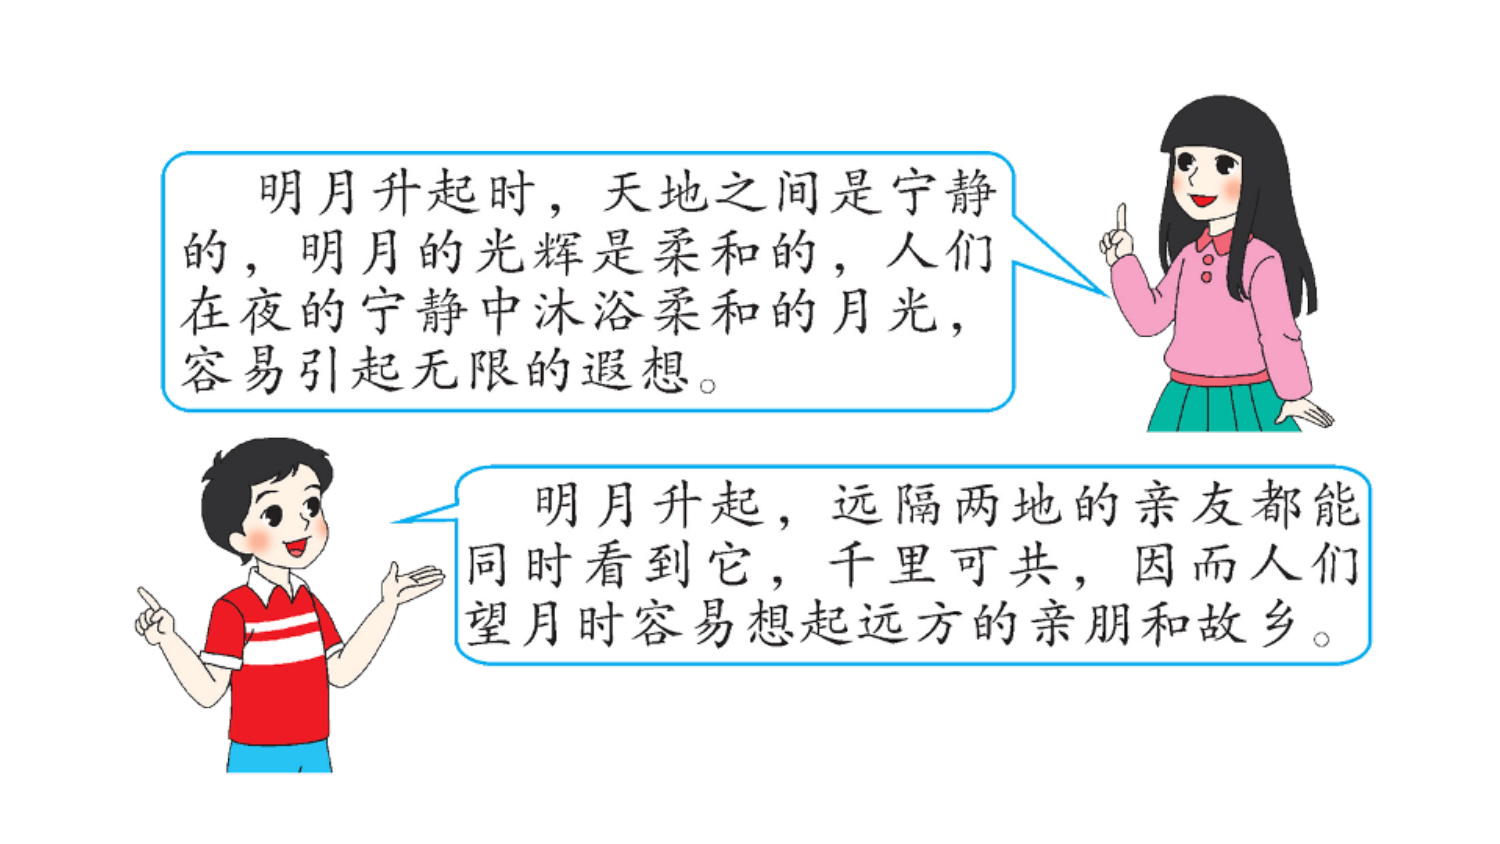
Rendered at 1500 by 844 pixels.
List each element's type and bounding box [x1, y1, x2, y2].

picture [131, 79, 1411, 787]
